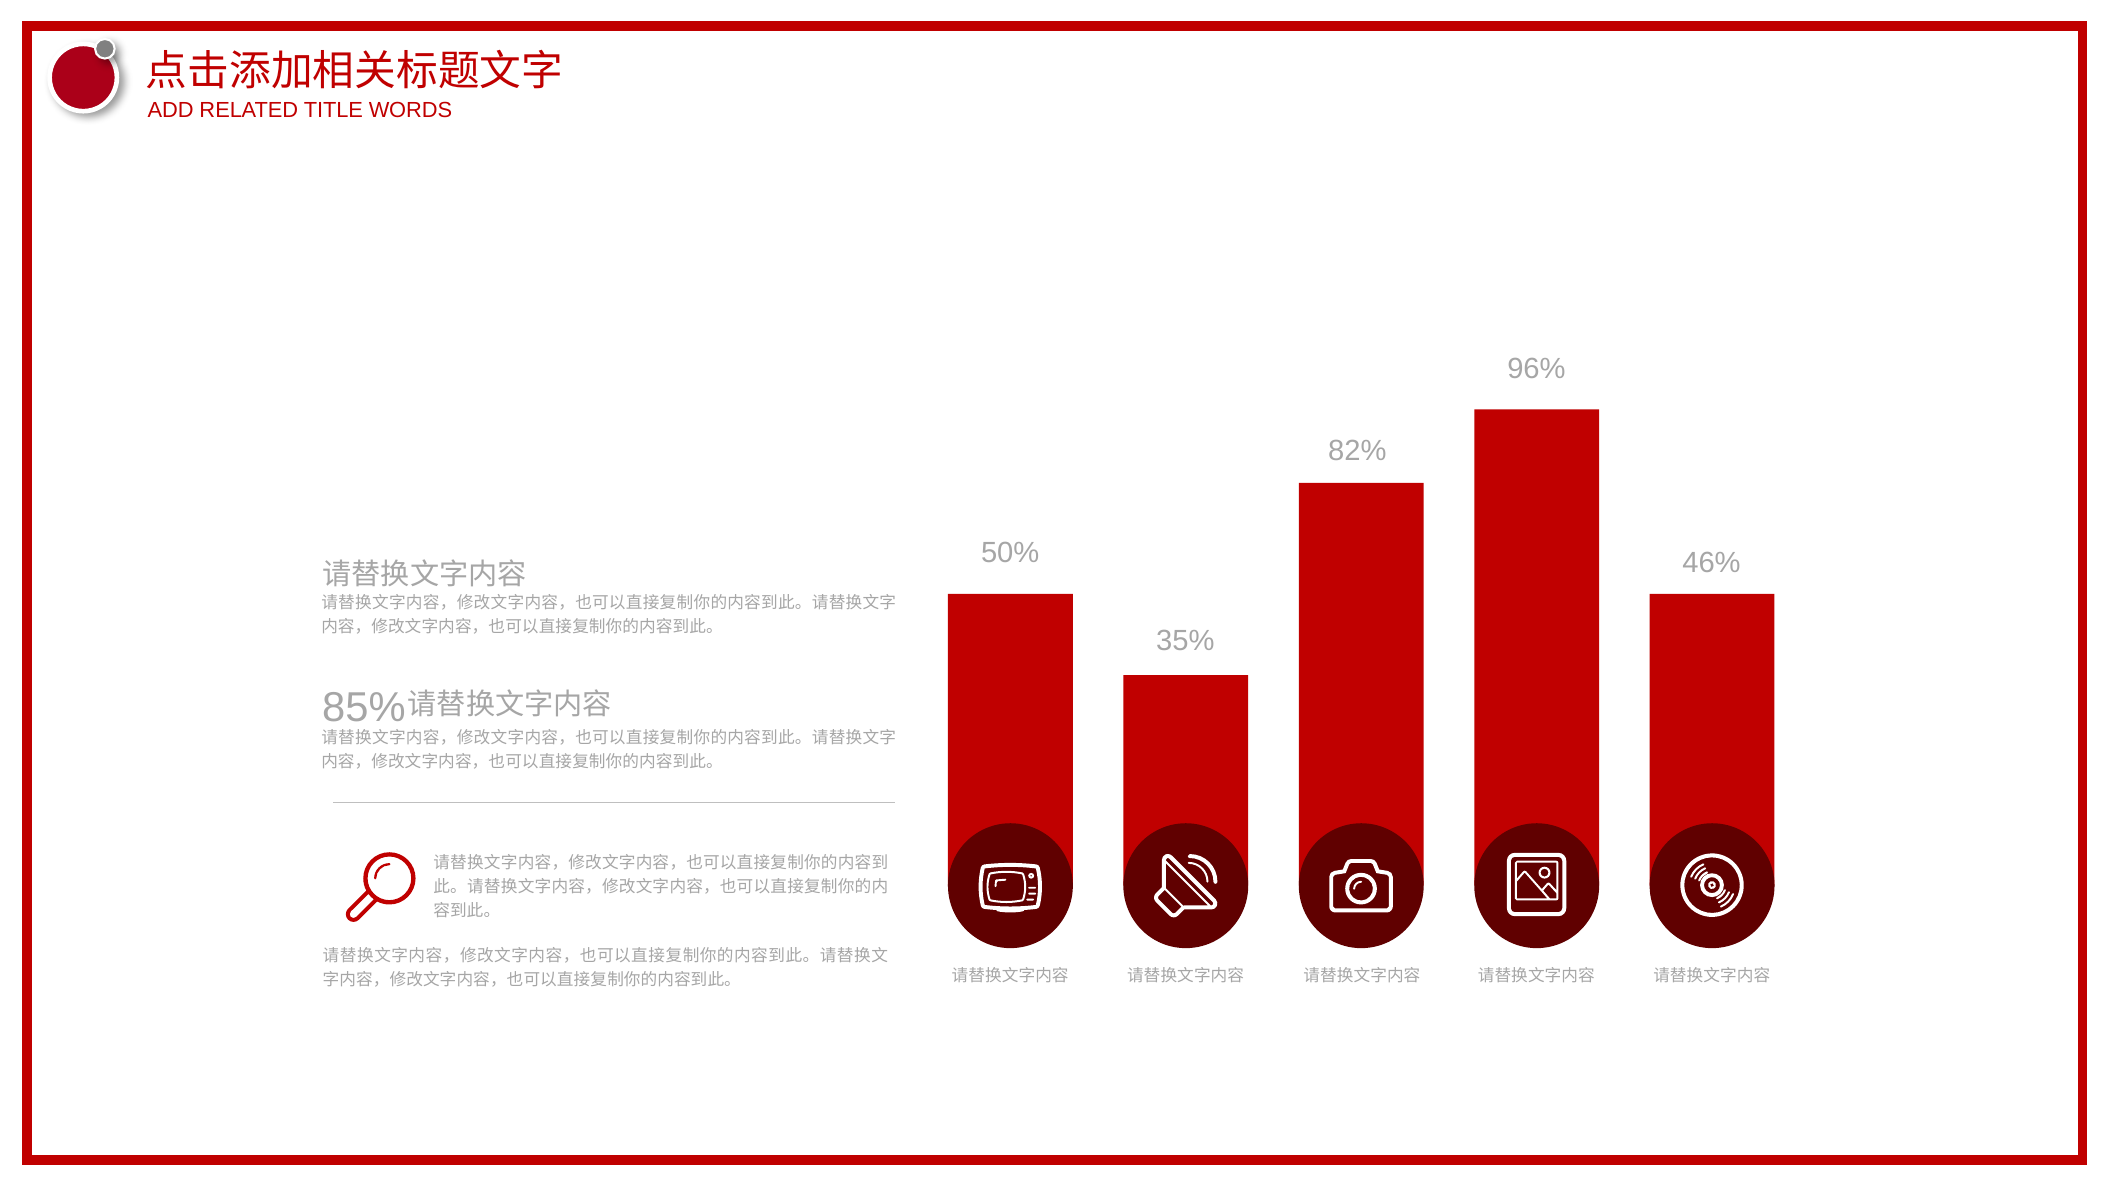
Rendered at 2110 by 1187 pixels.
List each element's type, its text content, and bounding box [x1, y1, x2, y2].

text_box [1648, 822, 1776, 950]
text_box [1473, 822, 1601, 950]
text_box 请替换文字内容，修改文字内容，也可以直接复制你的内容到此。请替换文字内容，修改文字内容，也可以直接复制你的内容到此。 [321, 588, 897, 637]
text_box [48, 42, 118, 113]
text_box 85% [322, 669, 406, 723]
text_box ADD RELATED TITLE WORDS [147, 96, 453, 123]
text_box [345, 852, 416, 922]
text_box 请替换文字内容 [1477, 960, 1596, 985]
text_box [1473, 408, 1600, 875]
text_box 请替换文字内容，修改文字内容，也可以直接复制你的内容到此。请替换文字内容，修改文字内容，也可以直接复制你的内容到此。 [322, 941, 889, 989]
text_box 请替换文字内容 [407, 678, 686, 721]
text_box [1506, 852, 1567, 917]
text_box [1329, 858, 1393, 913]
text_box 96% [1507, 341, 1566, 384]
text_box 35% [1156, 614, 1215, 657]
text_box [947, 593, 1074, 875]
text_box [1298, 482, 1425, 876]
text_box 请替换文字内容，修改文字内容，也可以直接复制你的内容到此。请替换文字内容，修改文字内容，也可以直接复制你的内容到此。 [321, 723, 897, 772]
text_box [1153, 853, 1218, 918]
text_box 点击添加相关标题文字 [145, 43, 564, 95]
text_box 82% [1328, 424, 1387, 467]
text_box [1680, 853, 1744, 917]
text_box 50% [980, 526, 1040, 569]
text_box 请替换文字内容 [1653, 960, 1771, 985]
text_box 46% [1682, 536, 1742, 579]
text_box [1122, 822, 1250, 950]
text_box [946, 822, 1074, 950]
text_box 请替换文字内容 [951, 961, 1070, 985]
text_box 请替换文字内容 [1127, 961, 1245, 985]
text_box [1649, 593, 1776, 877]
text_box [1122, 674, 1249, 876]
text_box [978, 862, 1043, 913]
text_box 请替换文字内容 [322, 548, 528, 588]
text_box [1297, 822, 1425, 950]
text_box 请替换文字内容，修改文字内容，也可以直接复制你的内容到此。请替换文字内容，修改文字内容，也可以直接复制你的内容到此。 [433, 847, 889, 920]
text_box [94, 37, 116, 60]
text_box 请替换文字内容 [1303, 961, 1421, 985]
